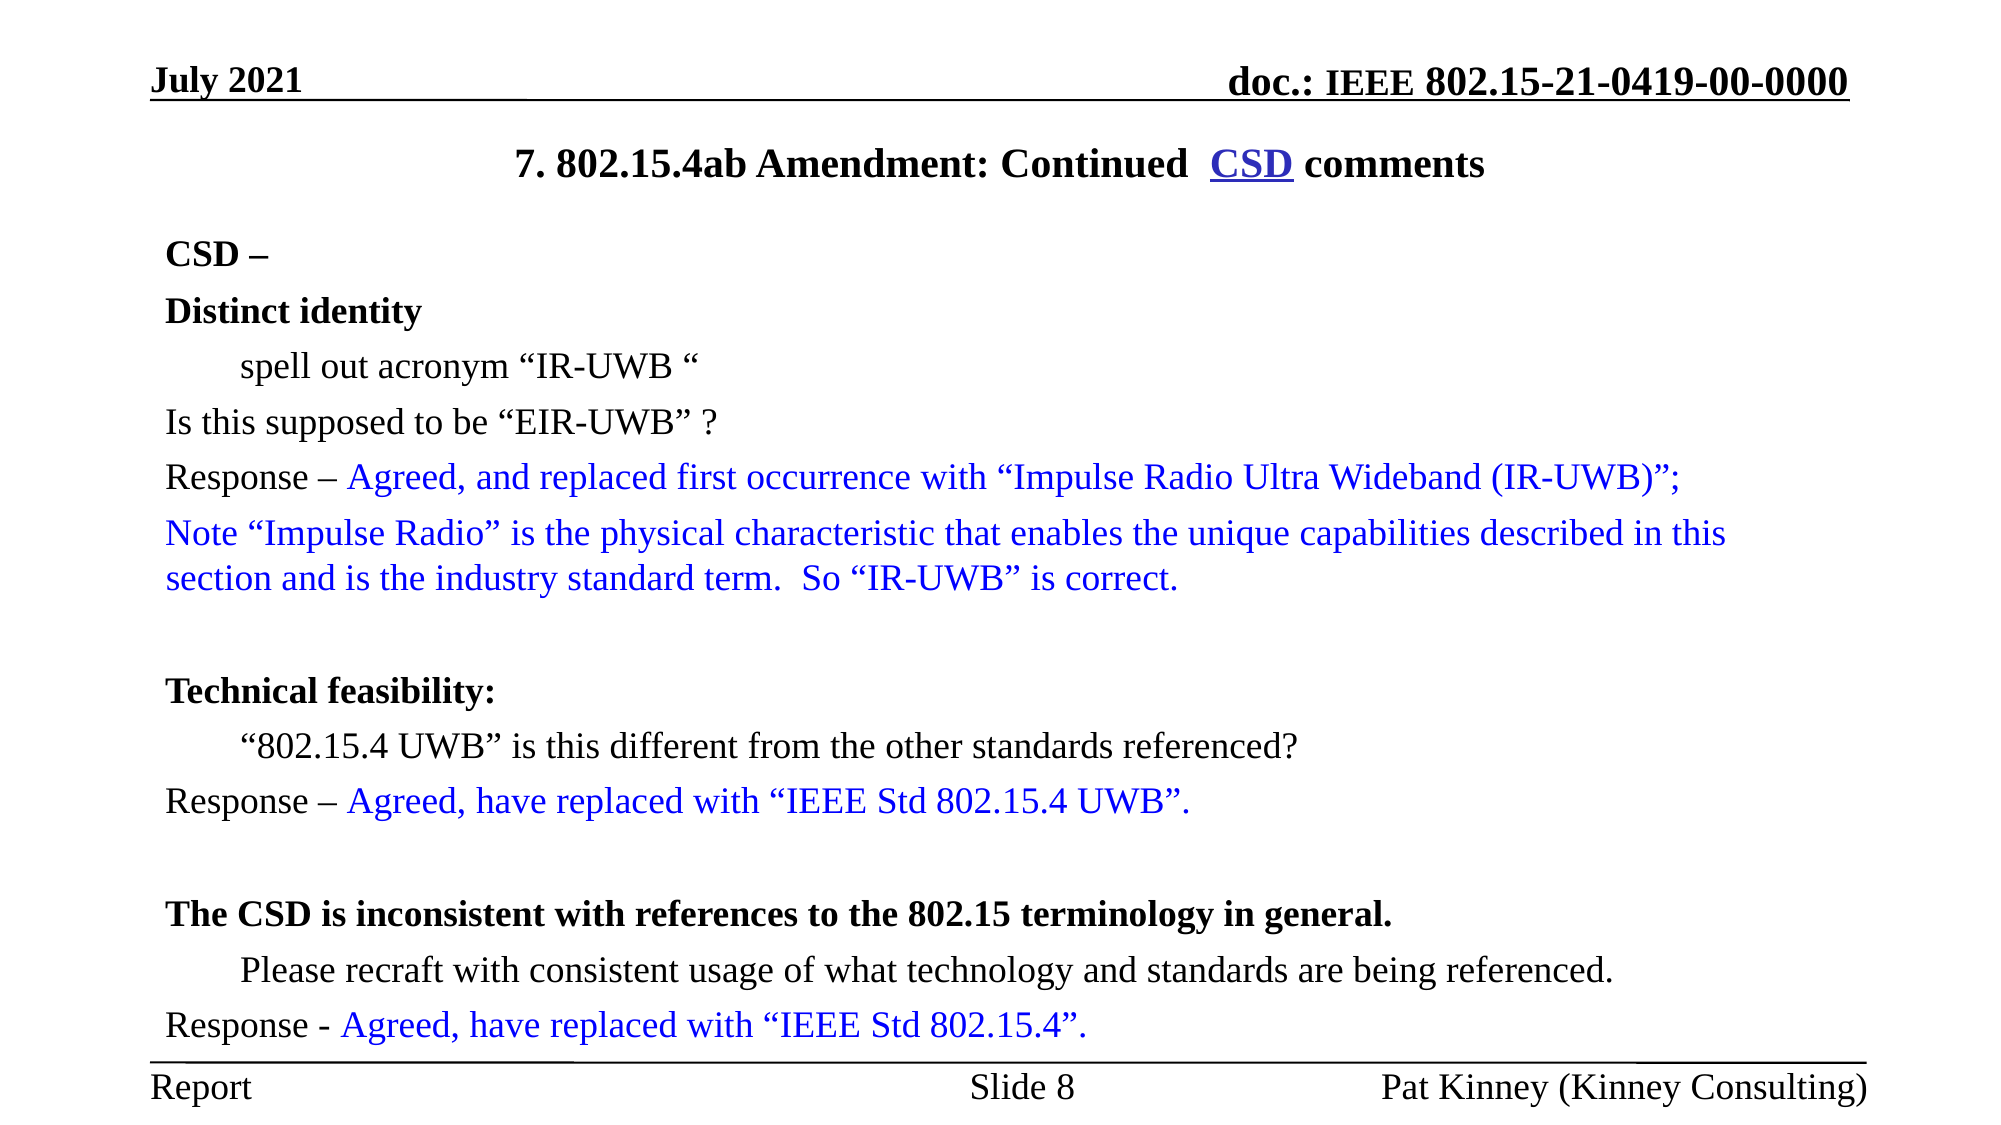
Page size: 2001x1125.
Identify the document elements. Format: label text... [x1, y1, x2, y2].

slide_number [149, 49, 431, 100]
text_box Pat Kinney (Kinney Consulting) [1330, 1062, 1869, 1122]
slide_number Slide 8 [950, 1061, 1095, 1125]
list CSD – Distinct identity spell out acronym “IR-UWB “ Is this supposed to be “EIR-UWB” ? Response – Agreed, and replaced first occurrence with “Impulse Radio Ultra Wideband (IR-UWB)”; Note “Impulse Radio” is the physical characteristic that enables the unique capabilities described in this section and is the industry standard term. So “IR-UWB” is correct. Technical feasibility: “802.15.4 UWB” is this different from the other standards referenced? Response – Agreed, have replaced with “IEEE Std 802.15.4 UWB”. The CSD is inconsistent with references to the 802.15 terminology in general. Please recraft with consistent usage of what technology and standards are being referenced. Response - Agreed, have replaced with “IEEE Std 802.15.4”. [149, 220, 1850, 1000]
title 7. 802.15.4ab Amendment: Continued CSD comments [149, 112, 1850, 209]
